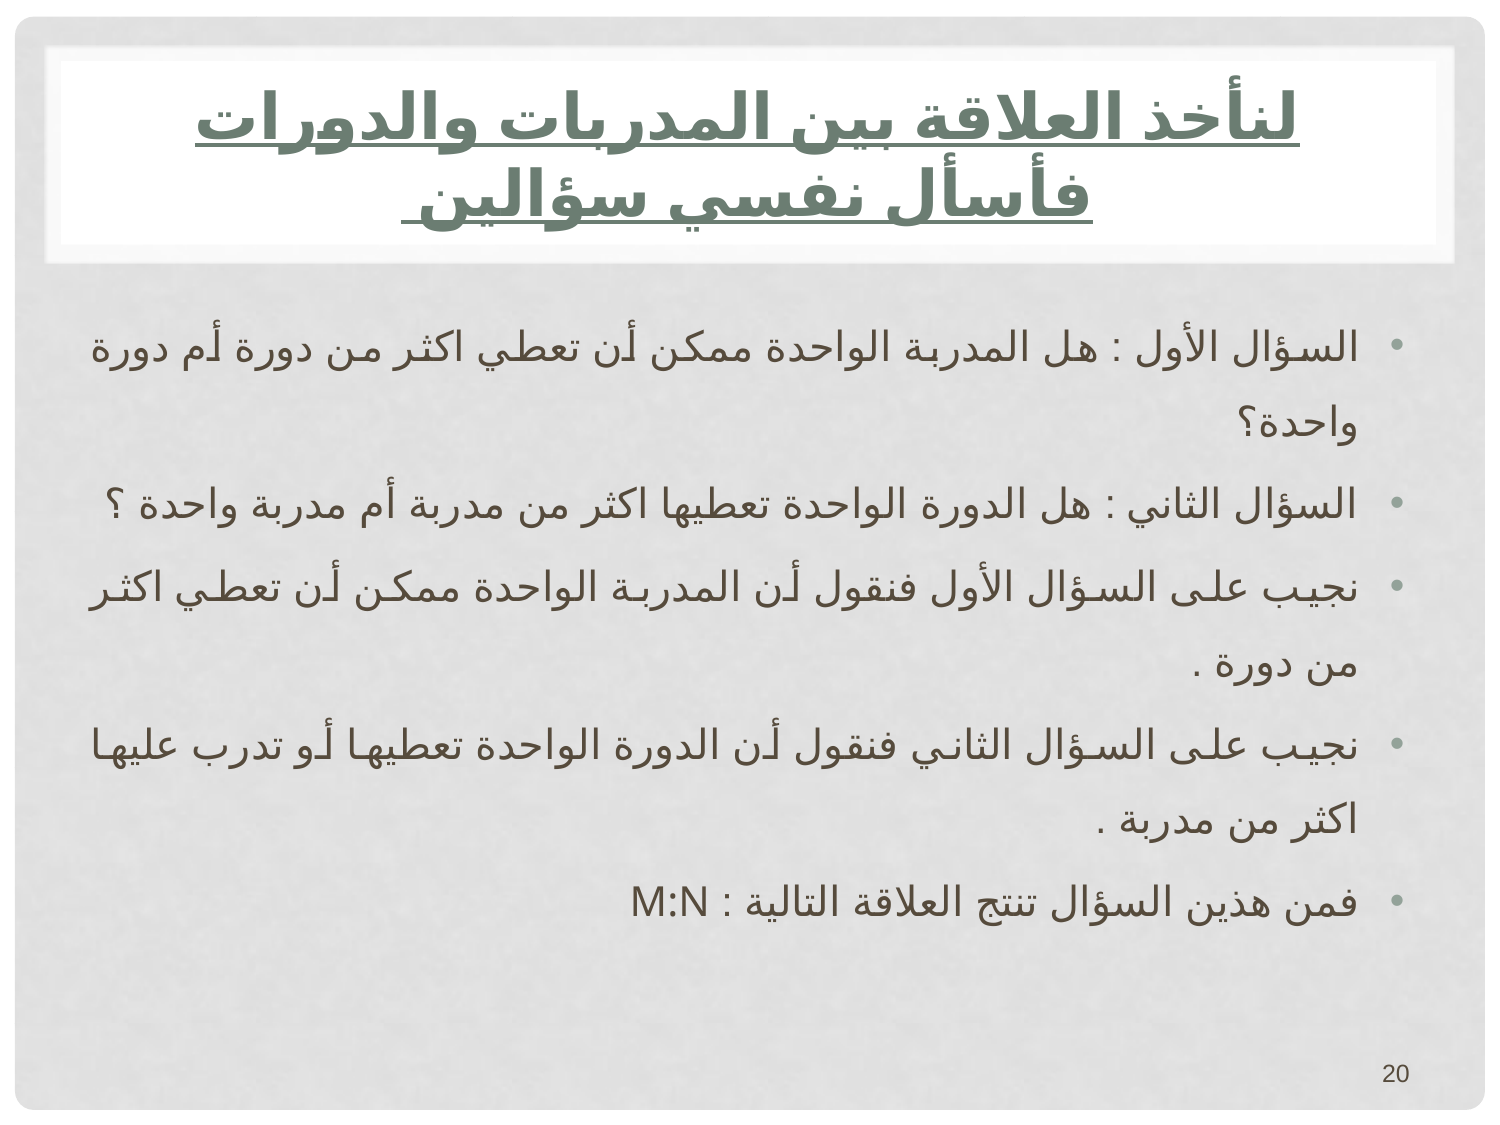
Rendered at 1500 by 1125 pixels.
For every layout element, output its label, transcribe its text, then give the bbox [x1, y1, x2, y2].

slide_number 20 [1074, 1042, 1425, 1103]
list السؤال الأول : هل المدربة الواحدة ممكن أن تعطي اكثر من دورة أم دورة واحدة؟ السؤال الثاني : هل الدورة الواحدة تعطيها اكثر من مدربة أم مدربة واحدة ؟ نجيب على السؤال الأول فنقول أن المدربة الواحدة ممكن أن تعطي اكثر من دورة . نجيب على السؤال الثاني فنقول أن الدورة الواحدة تعطيها أو تدرب عليها اكثر من مدربة . فمن هذين السؤال تنتج العلاقة التالية : M:N [75, 287, 1425, 1005]
title لنأخذ العلاقة بين المدربات والدورات فأسأل نفسي سؤالين [69, 66, 1425, 238]
